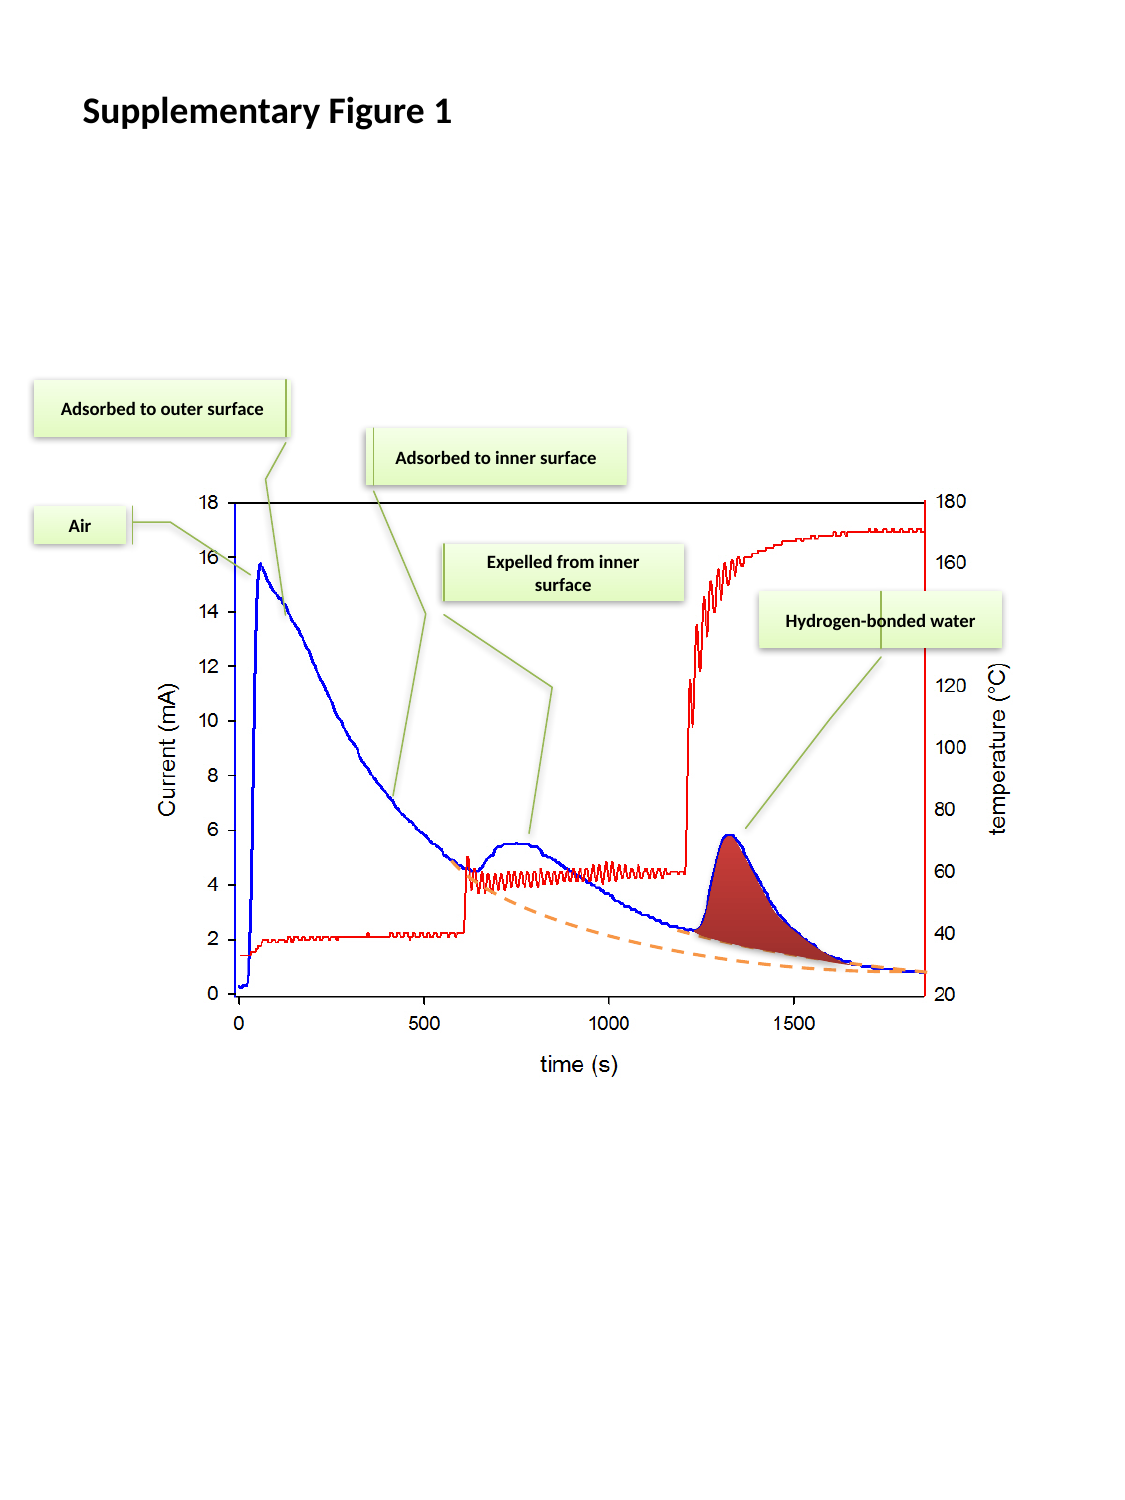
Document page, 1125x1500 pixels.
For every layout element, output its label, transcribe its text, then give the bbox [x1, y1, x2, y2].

text_box Supplementary Figure 1 [67, 78, 468, 138]
text_box Air [34, 506, 126, 544]
text_box Adsorbed to outer surface [34, 378, 291, 437]
picture [149, 427, 1013, 1082]
